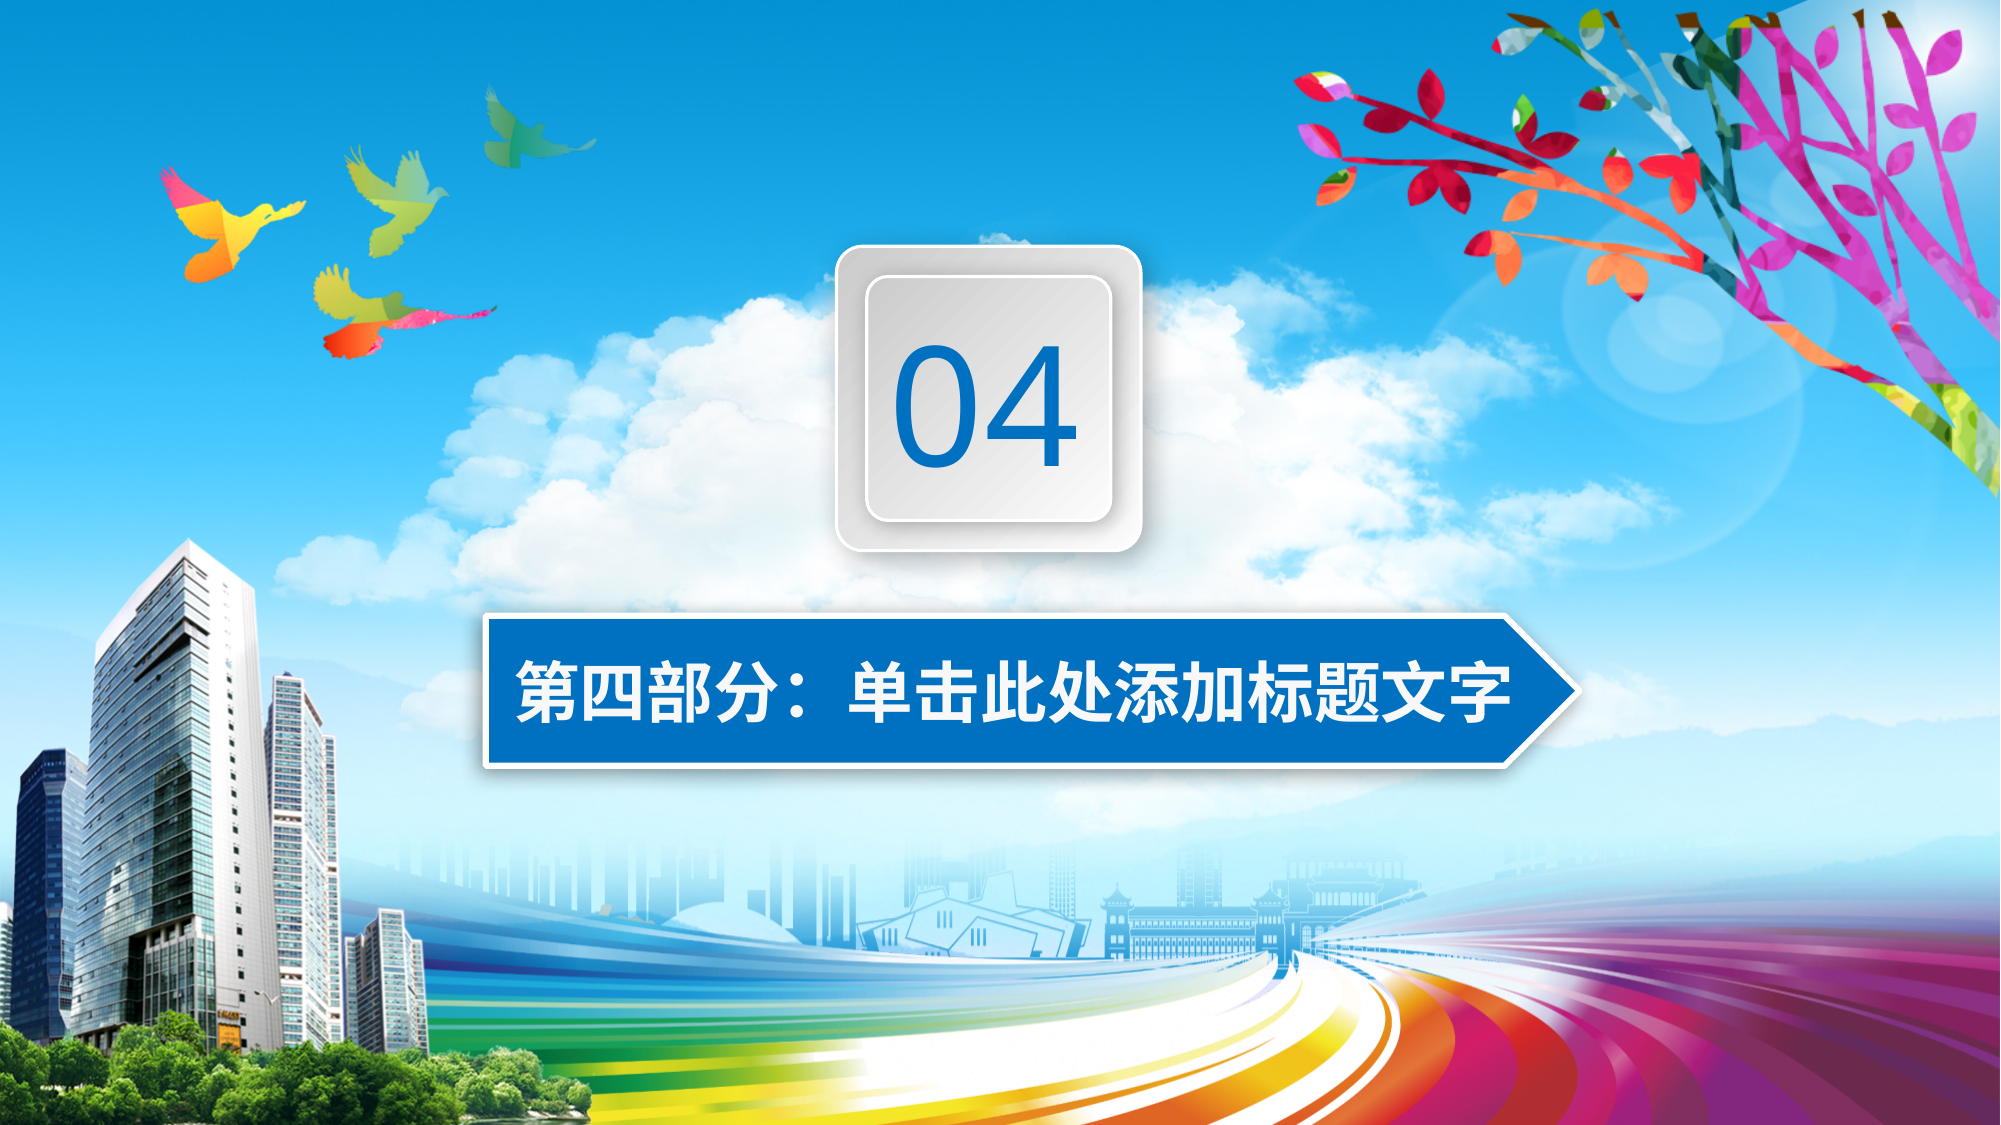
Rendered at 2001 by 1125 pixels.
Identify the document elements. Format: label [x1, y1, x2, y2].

text_box [836, 246, 1141, 551]
picture [1579, 9, 1604, 50]
picture [0, 0, 2000, 1125]
